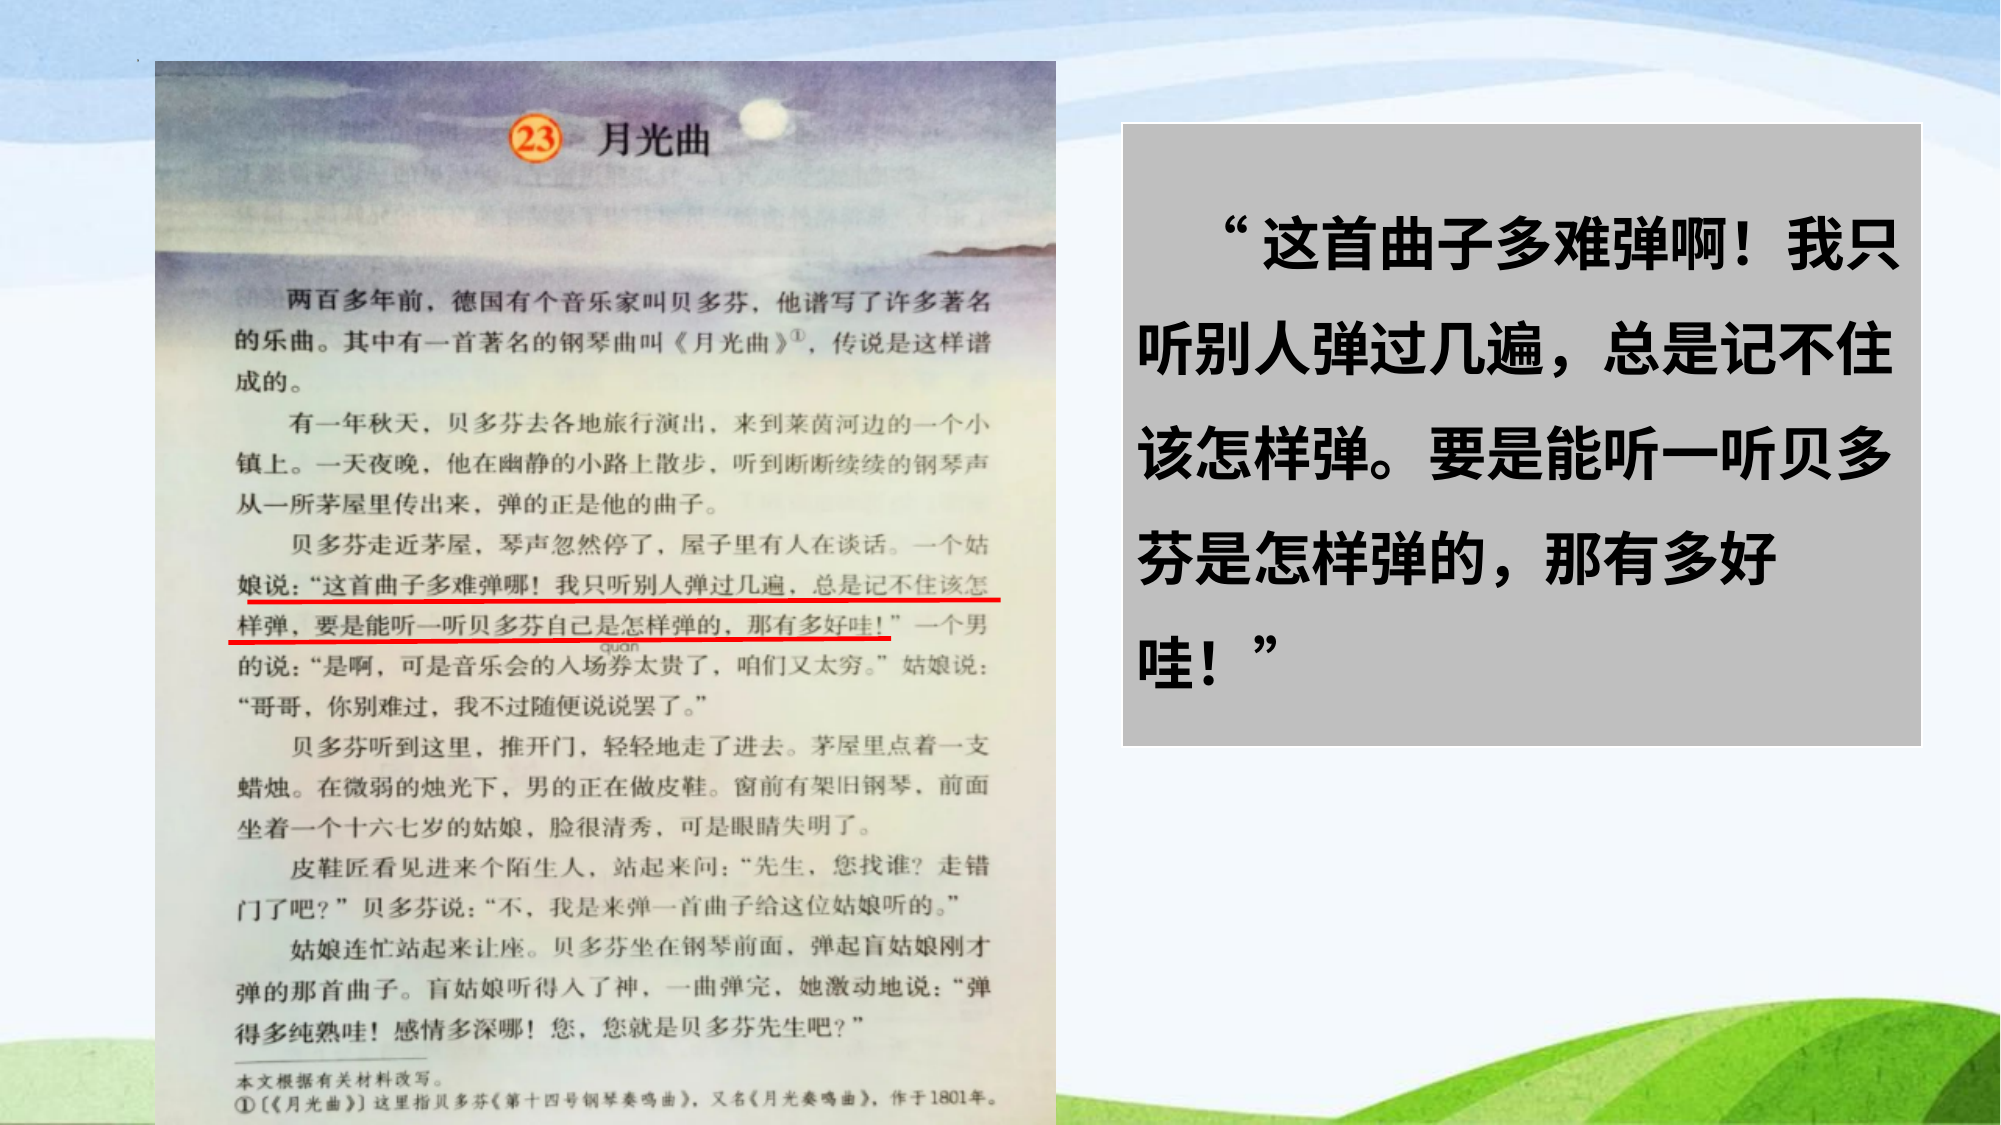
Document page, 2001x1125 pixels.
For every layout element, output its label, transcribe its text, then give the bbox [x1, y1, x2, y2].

text_box “这首曲子多难弹啊！我只听别人弹过几遍，总是记不住该怎样弹。要是能听一听贝多芬是怎样弹的，那有多好哇！” [1121, 122, 1923, 748]
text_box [228, 638, 891, 643]
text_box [247, 599, 1001, 603]
picture [0, 0, 2001, 1125]
